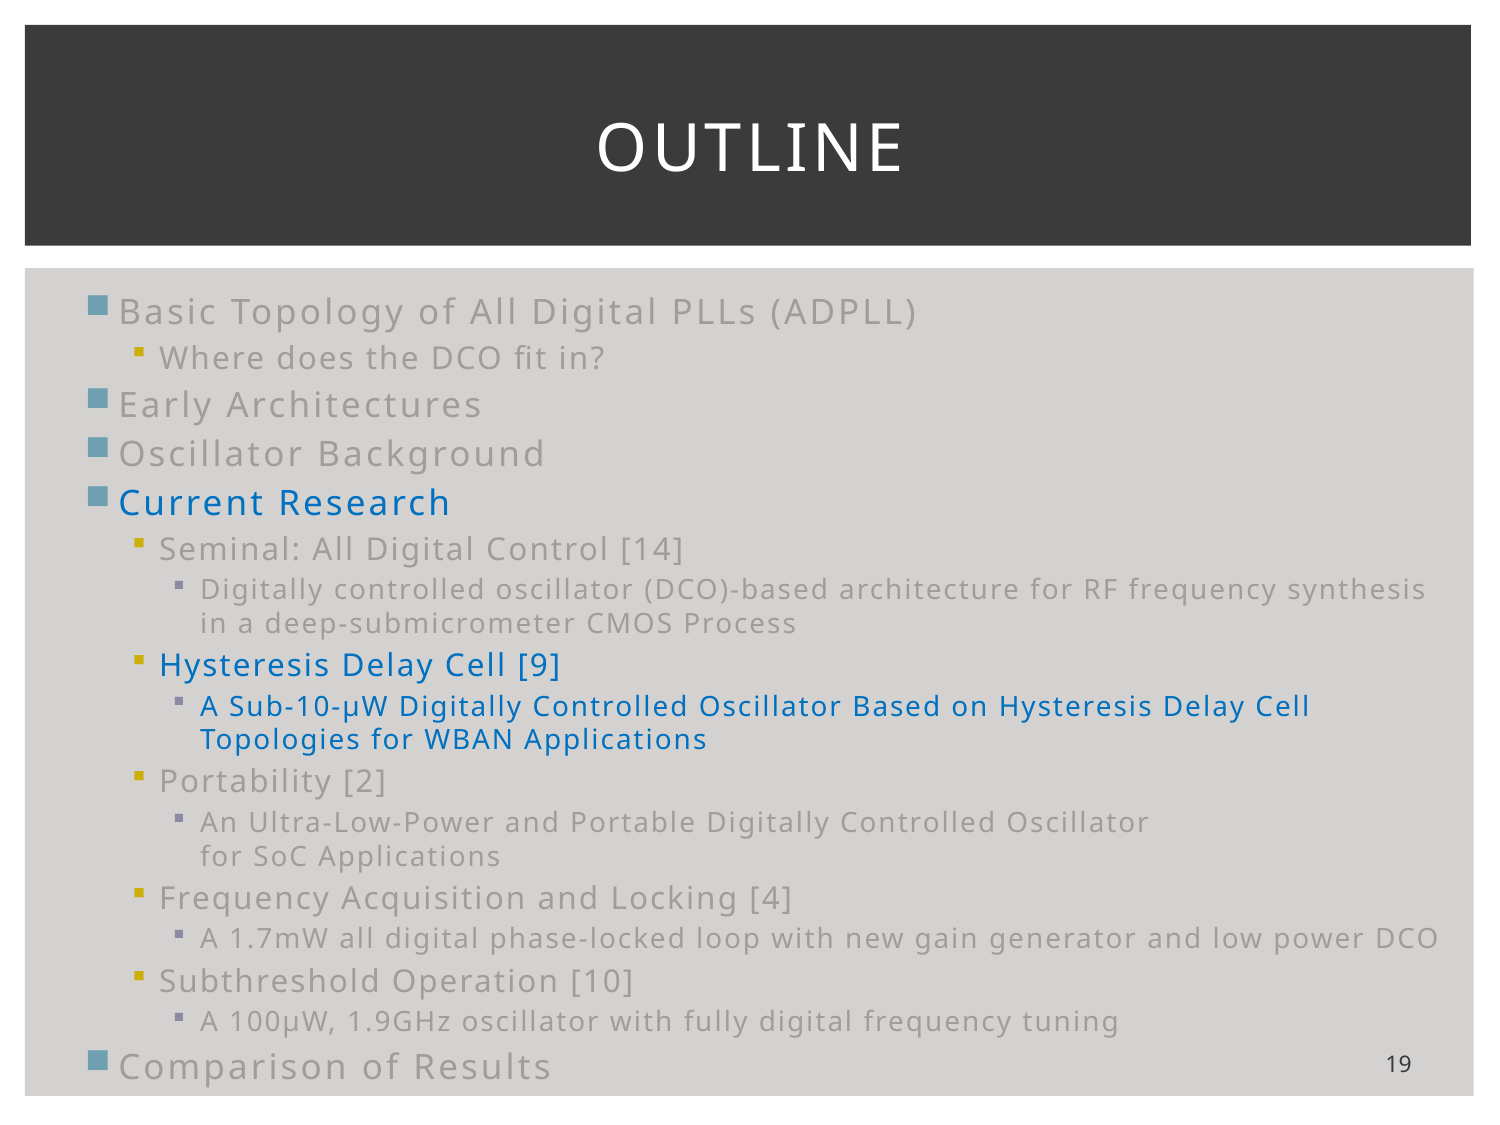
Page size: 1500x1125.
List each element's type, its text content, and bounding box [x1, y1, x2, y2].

title Outline [62, 58, 1438, 232]
list Basic Topology of All Digital PLLs (ADPLL) Where does the DCO fit in? Early Architectures Oscillator Background Current Research Seminal: All Digital Control [14] Digitally controlled oscillator (DCO)-based architecture for RF frequency synthesis in a deep-submicrometer CMOS Process Hysteresis Delay Cell [9] A Sub-10-μW Digitally Controlled Oscillator Based on Hysteresis Delay Cell Topologies for WBAN Applications Portability [2] An Ultra-Low-Power and Portable Digitally Controlled Oscillator for SoC Applications Frequency Acquisition and Locking [4] A 1.7mW all digital phase-locked loop with new gain generator and low power DCO Subthreshold Operation [10] A 100μW, 1.9GHz oscillator with fully digital frequency tuning Comparison of Results [62, 281, 1475, 1100]
slide_number 19 [1349, 1041, 1448, 1089]
